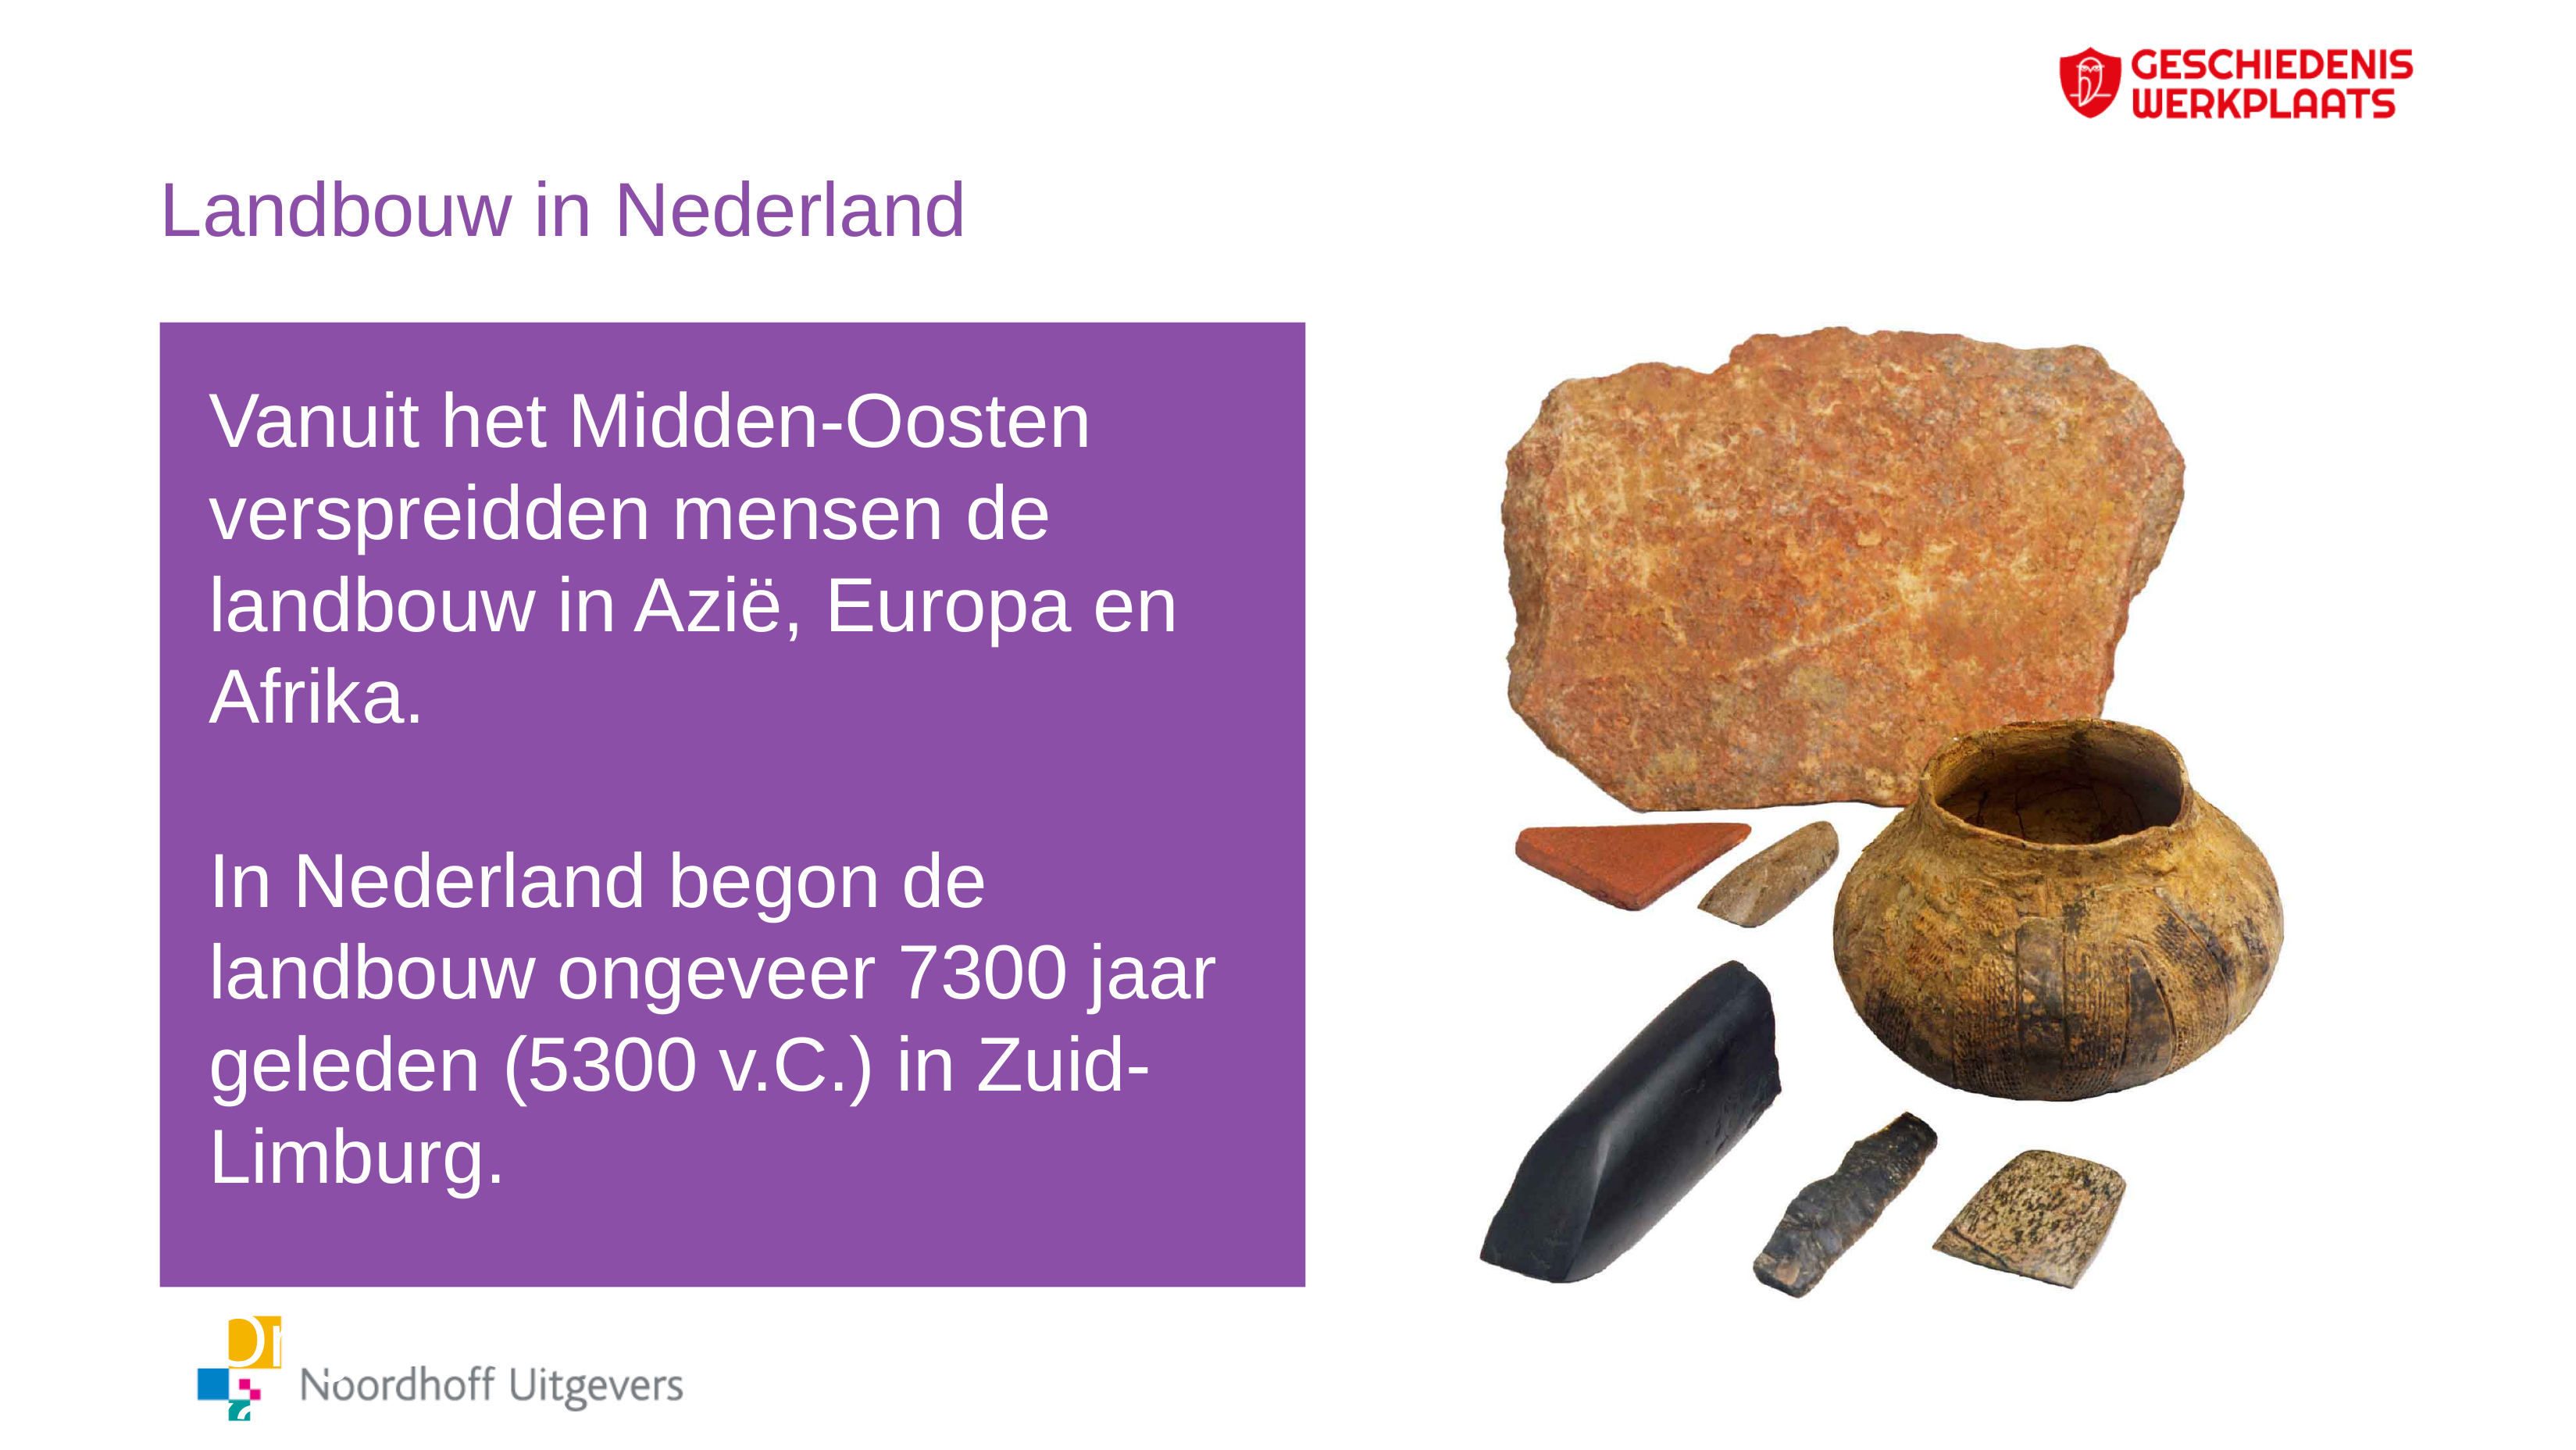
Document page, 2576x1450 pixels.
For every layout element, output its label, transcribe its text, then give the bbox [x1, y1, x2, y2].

title Landbouw in Nederland [159, 159, 2416, 266]
picture [1476, 322, 2291, 1312]
picture [159, 1288, 802, 1449]
picture [1610, 0, 2576, 161]
list Vanuit het Midden-Oosten verspreidden mensen de landbouw in Azië, Europa en Afrika. In Nederland begon de landbouw ongeveer 7300 jaar geleden (5300 v.C.) in Zuid-Limburg. Ongeveer 5000 jaar geleden (3000 v.C.) was de landbouw in heel Nederland. [159, 322, 1306, 1288]
